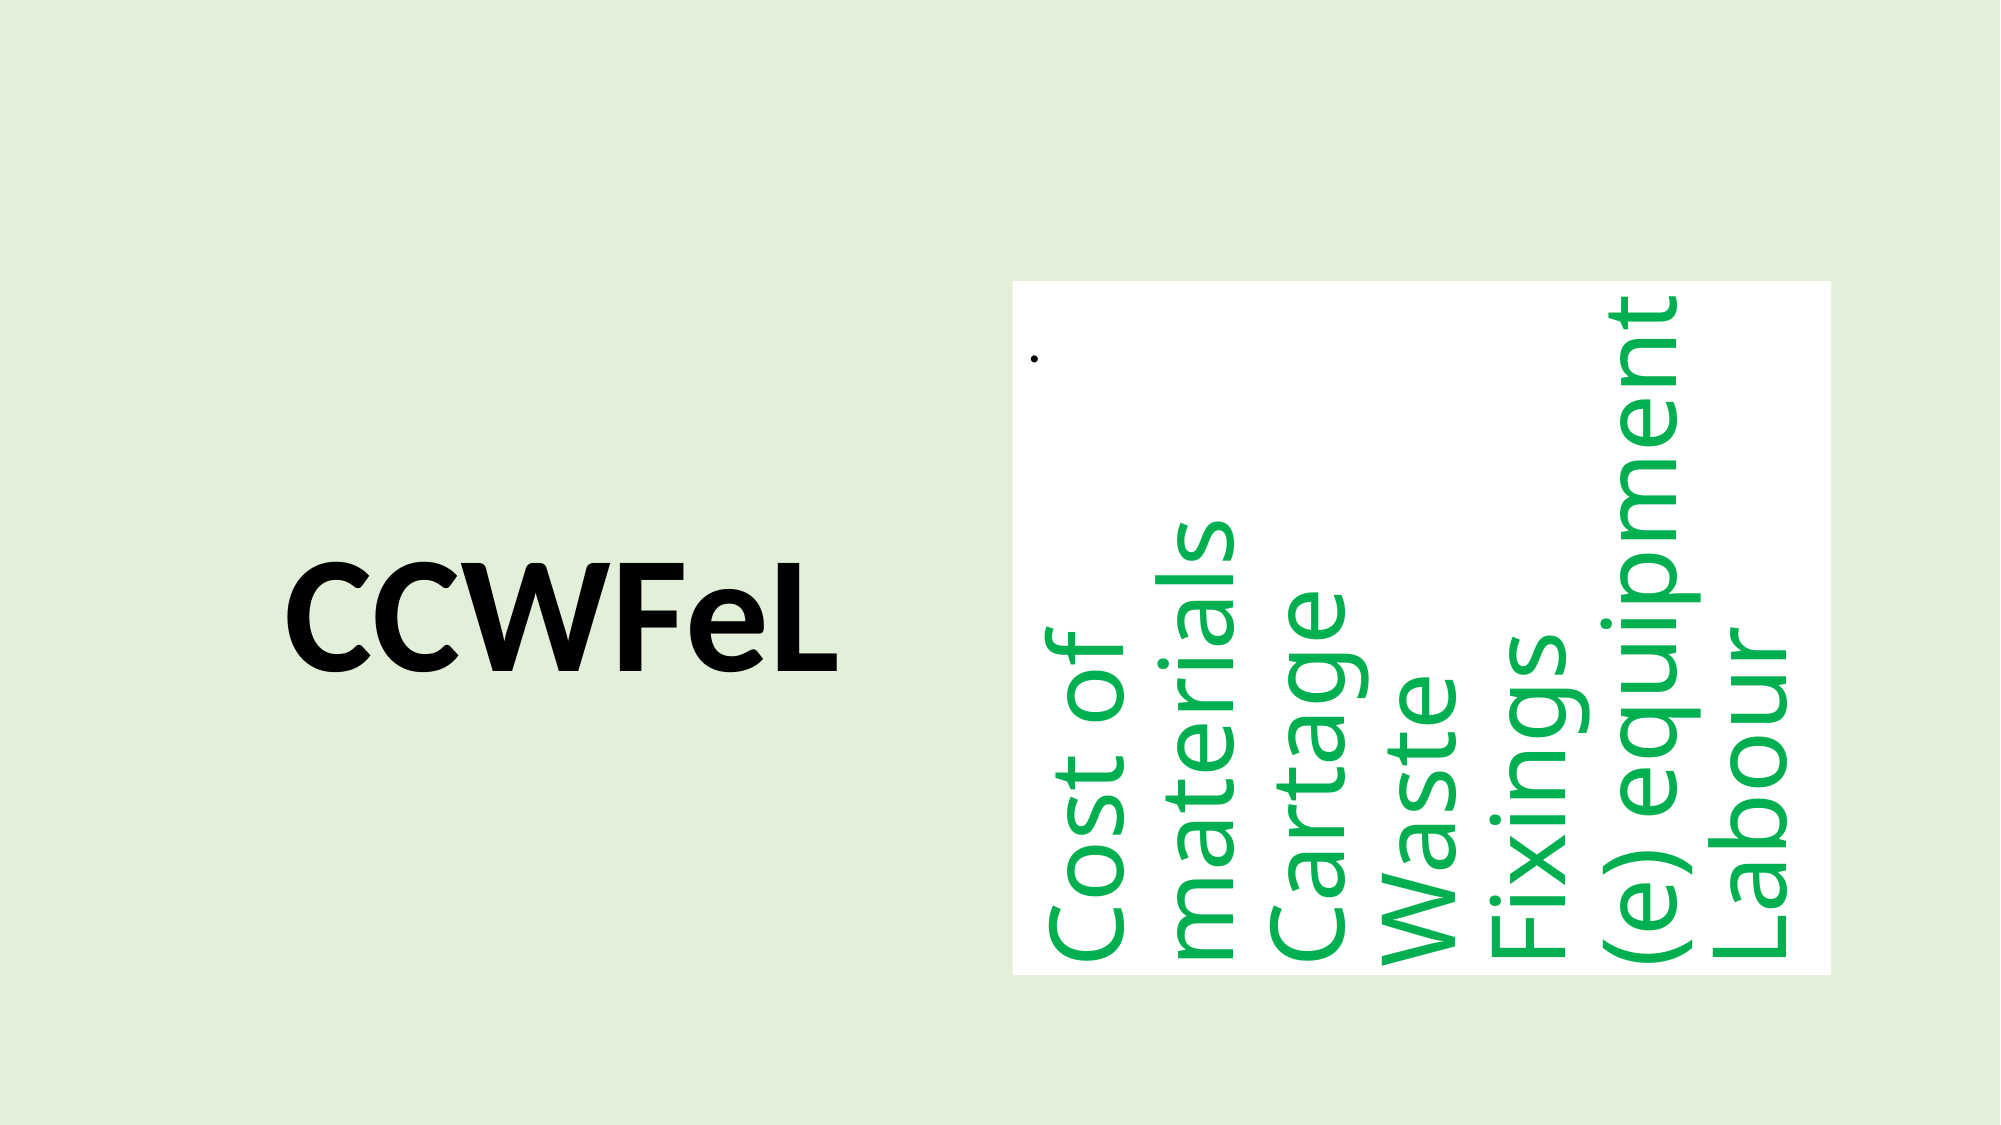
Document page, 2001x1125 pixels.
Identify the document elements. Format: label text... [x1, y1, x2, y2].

list . [1012, 305, 1863, 1019]
list CCWFeL [137, 299, 988, 1014]
title Cost of materials Cartage Waste Fixings (e) equipment Labour [1012, 281, 1832, 305]
